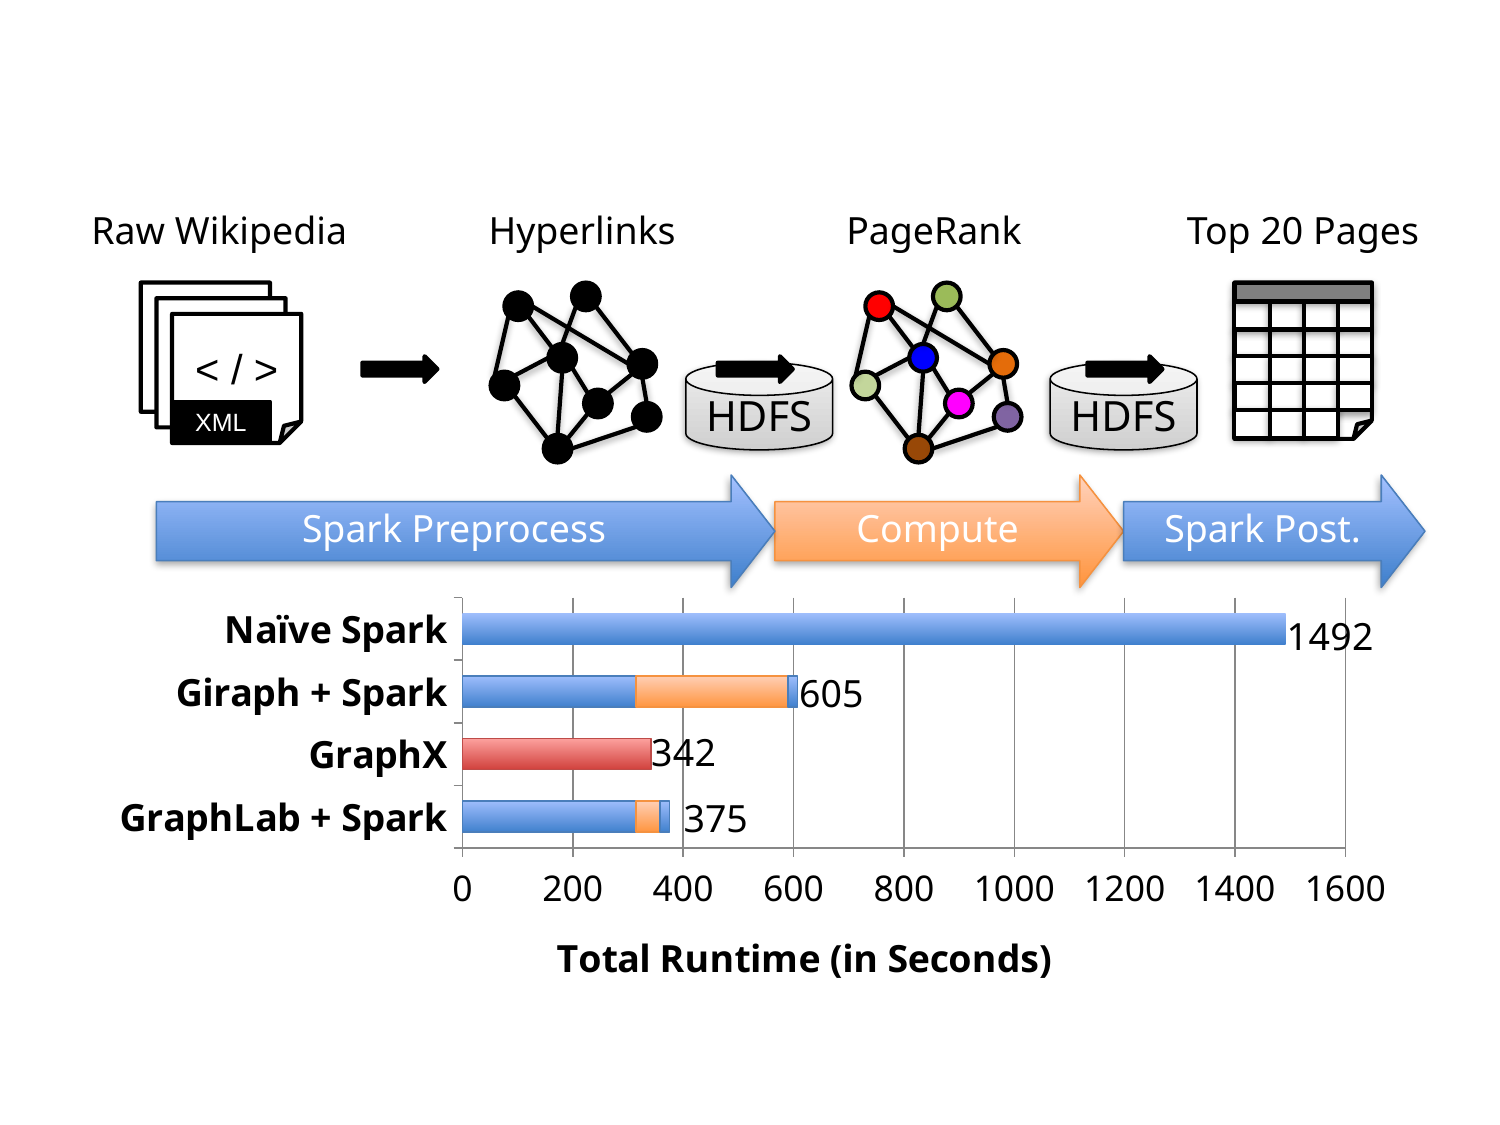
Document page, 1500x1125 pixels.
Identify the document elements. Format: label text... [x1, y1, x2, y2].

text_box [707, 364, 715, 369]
text_box HDFS [1049, 364, 1170, 451]
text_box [112, 516, 1388, 1013]
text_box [462, 199, 703, 463]
text_box Spark Preprocess [155, 474, 764, 515]
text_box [823, 199, 1046, 463]
text_box HDFS [791, 363, 818, 370]
text_box Spark Post. [1122, 474, 1426, 577]
text_box Compute [774, 474, 1112, 515]
text_box [715, 354, 795, 384]
text_box [1085, 354, 1150, 384]
text_box [391, 354, 440, 384]
text_box HDFS [707, 387, 818, 451]
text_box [1156, 199, 1451, 440]
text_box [62, 199, 387, 444]
